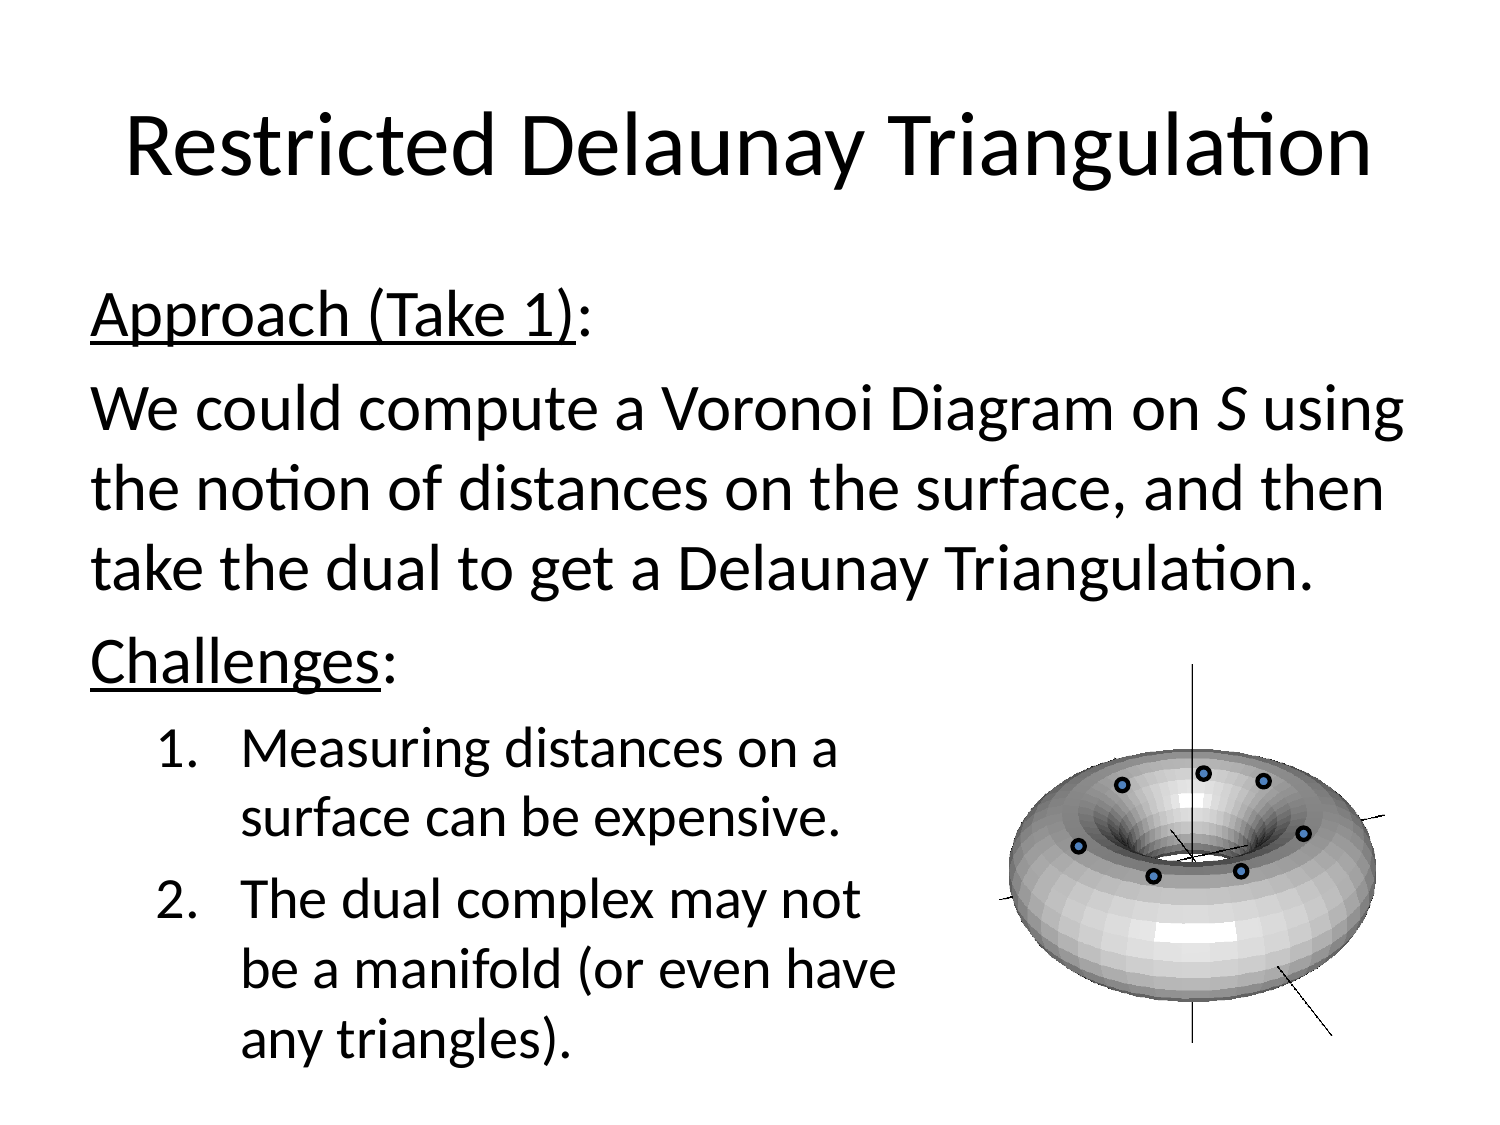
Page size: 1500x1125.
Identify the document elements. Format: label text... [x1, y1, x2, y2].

title Restricted Delaunay Triangulation [75, 45, 1425, 233]
picture [999, 664, 1386, 1051]
list Approach (Take 1): We could compute a Voronoi Diagram on S using the notion of distances on the surface, and then take the dual to get a Delaunay Triangulation. Challenges: Measuring distances on a surface can be expensive. The dual complex may not be a manifold (or even have any triangles). [75, 262, 1425, 1125]
